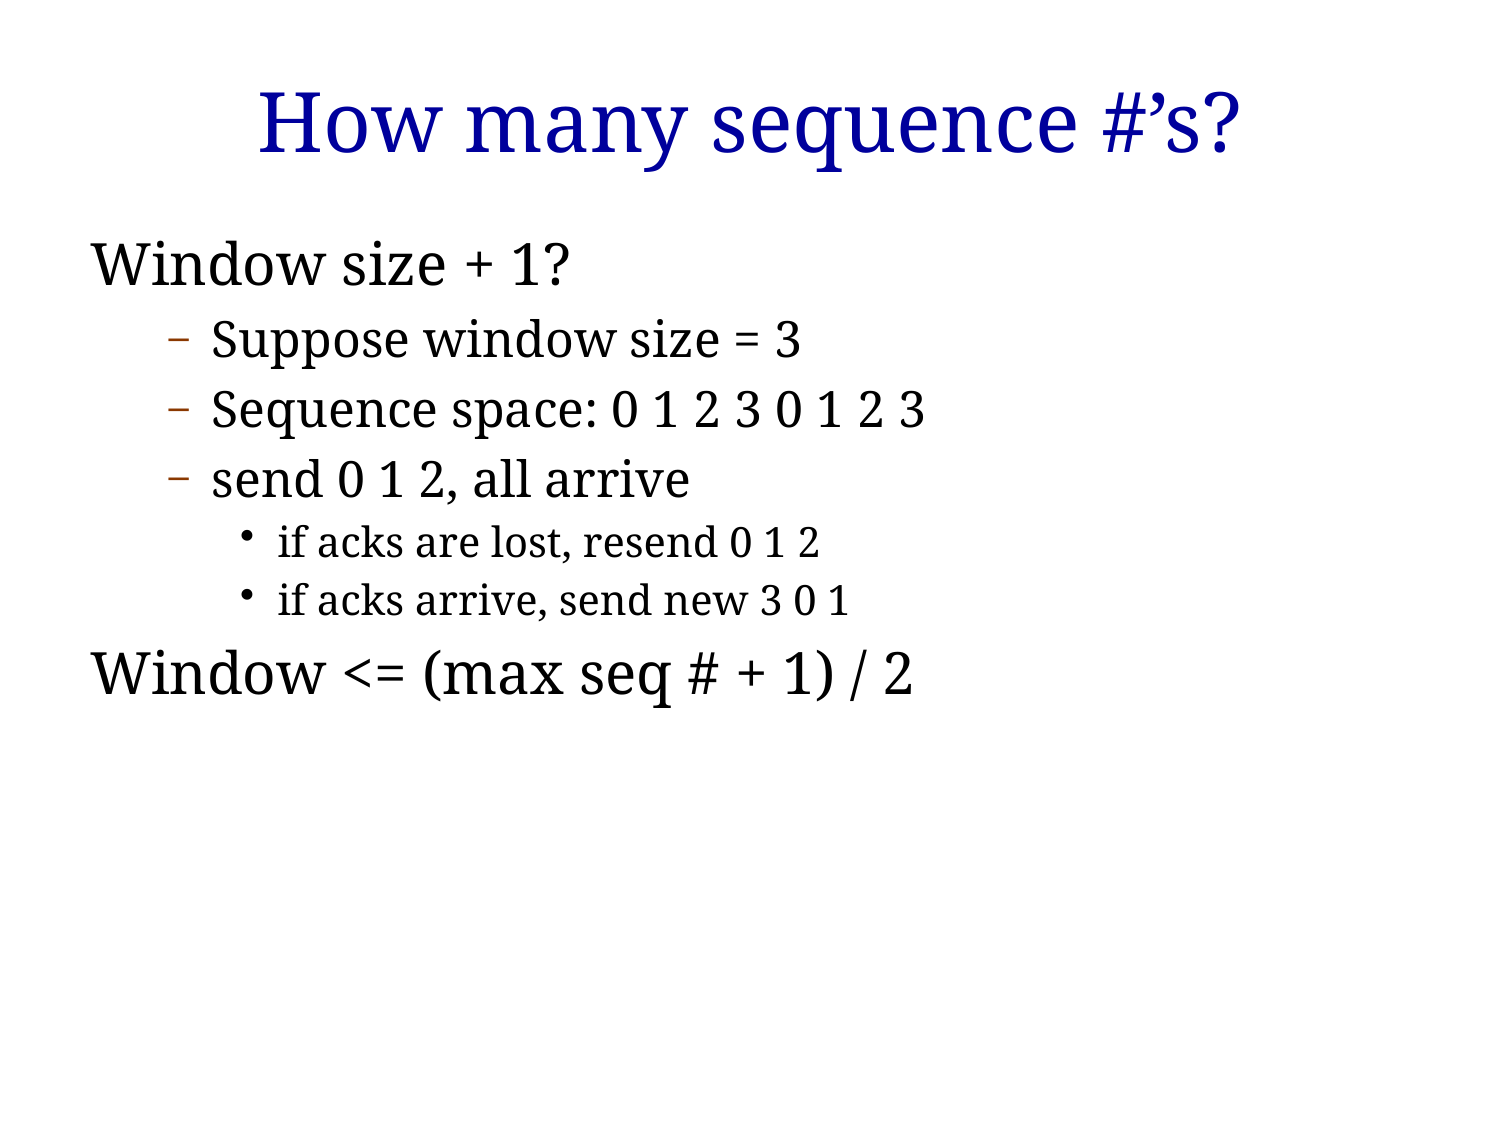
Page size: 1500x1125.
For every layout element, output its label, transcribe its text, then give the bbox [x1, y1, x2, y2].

title How many sequence #’s? [74, 47, 1426, 191]
list Window size + 1? Suppose window size = 3 Sequence space: 0 1 2 3 0 1 2 3 send 0 1 2, all arrive if acks are lost, resend 0 1 2 if acks arrive, send new 3 0 1 Window <= (max seq # + 1) / 2 [74, 219, 1426, 963]
